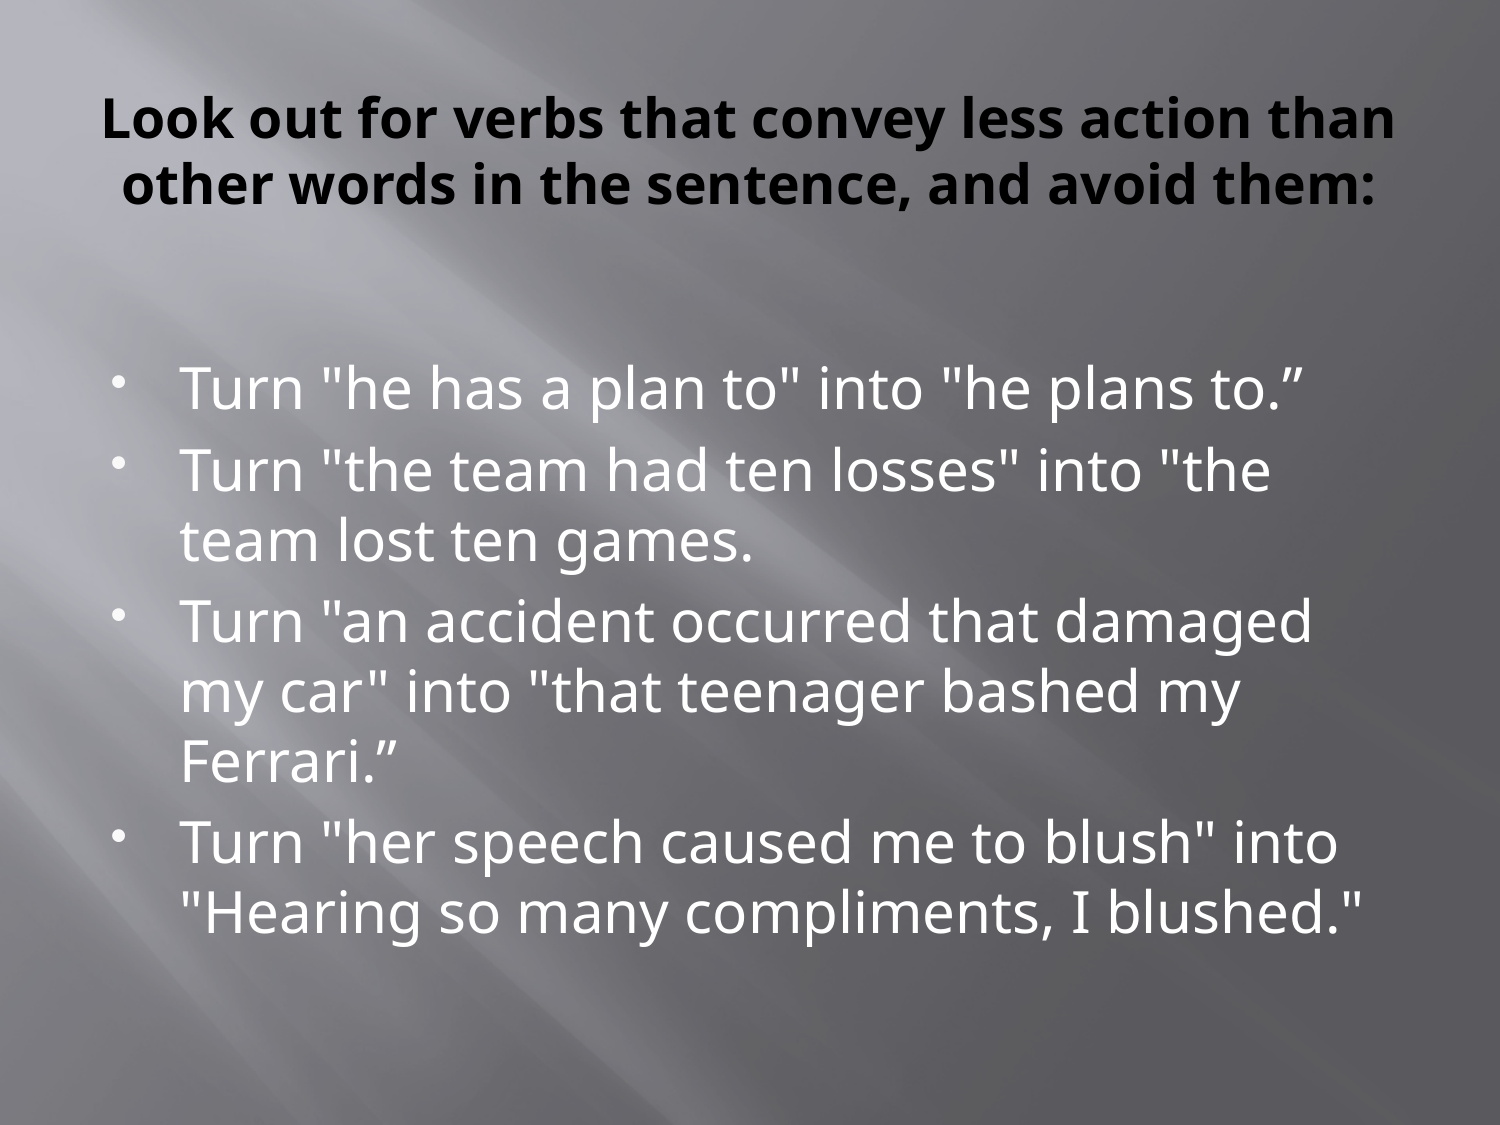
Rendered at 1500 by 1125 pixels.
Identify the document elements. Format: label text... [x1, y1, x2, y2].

title Look out for verbs that convey less action than other words in the sentence, and avoid them: [75, 45, 1425, 262]
list Turn "he has a plan to" into "he plans to.” Turn "the team had ten losses" into "the team lost ten games. Turn "an accident occurred that damaged my car" into "that teenager bashed my Ferrari.” Turn "her speech caused me to blush" into "Hearing so many compliments, I blushed." [75, 262, 1425, 1035]
